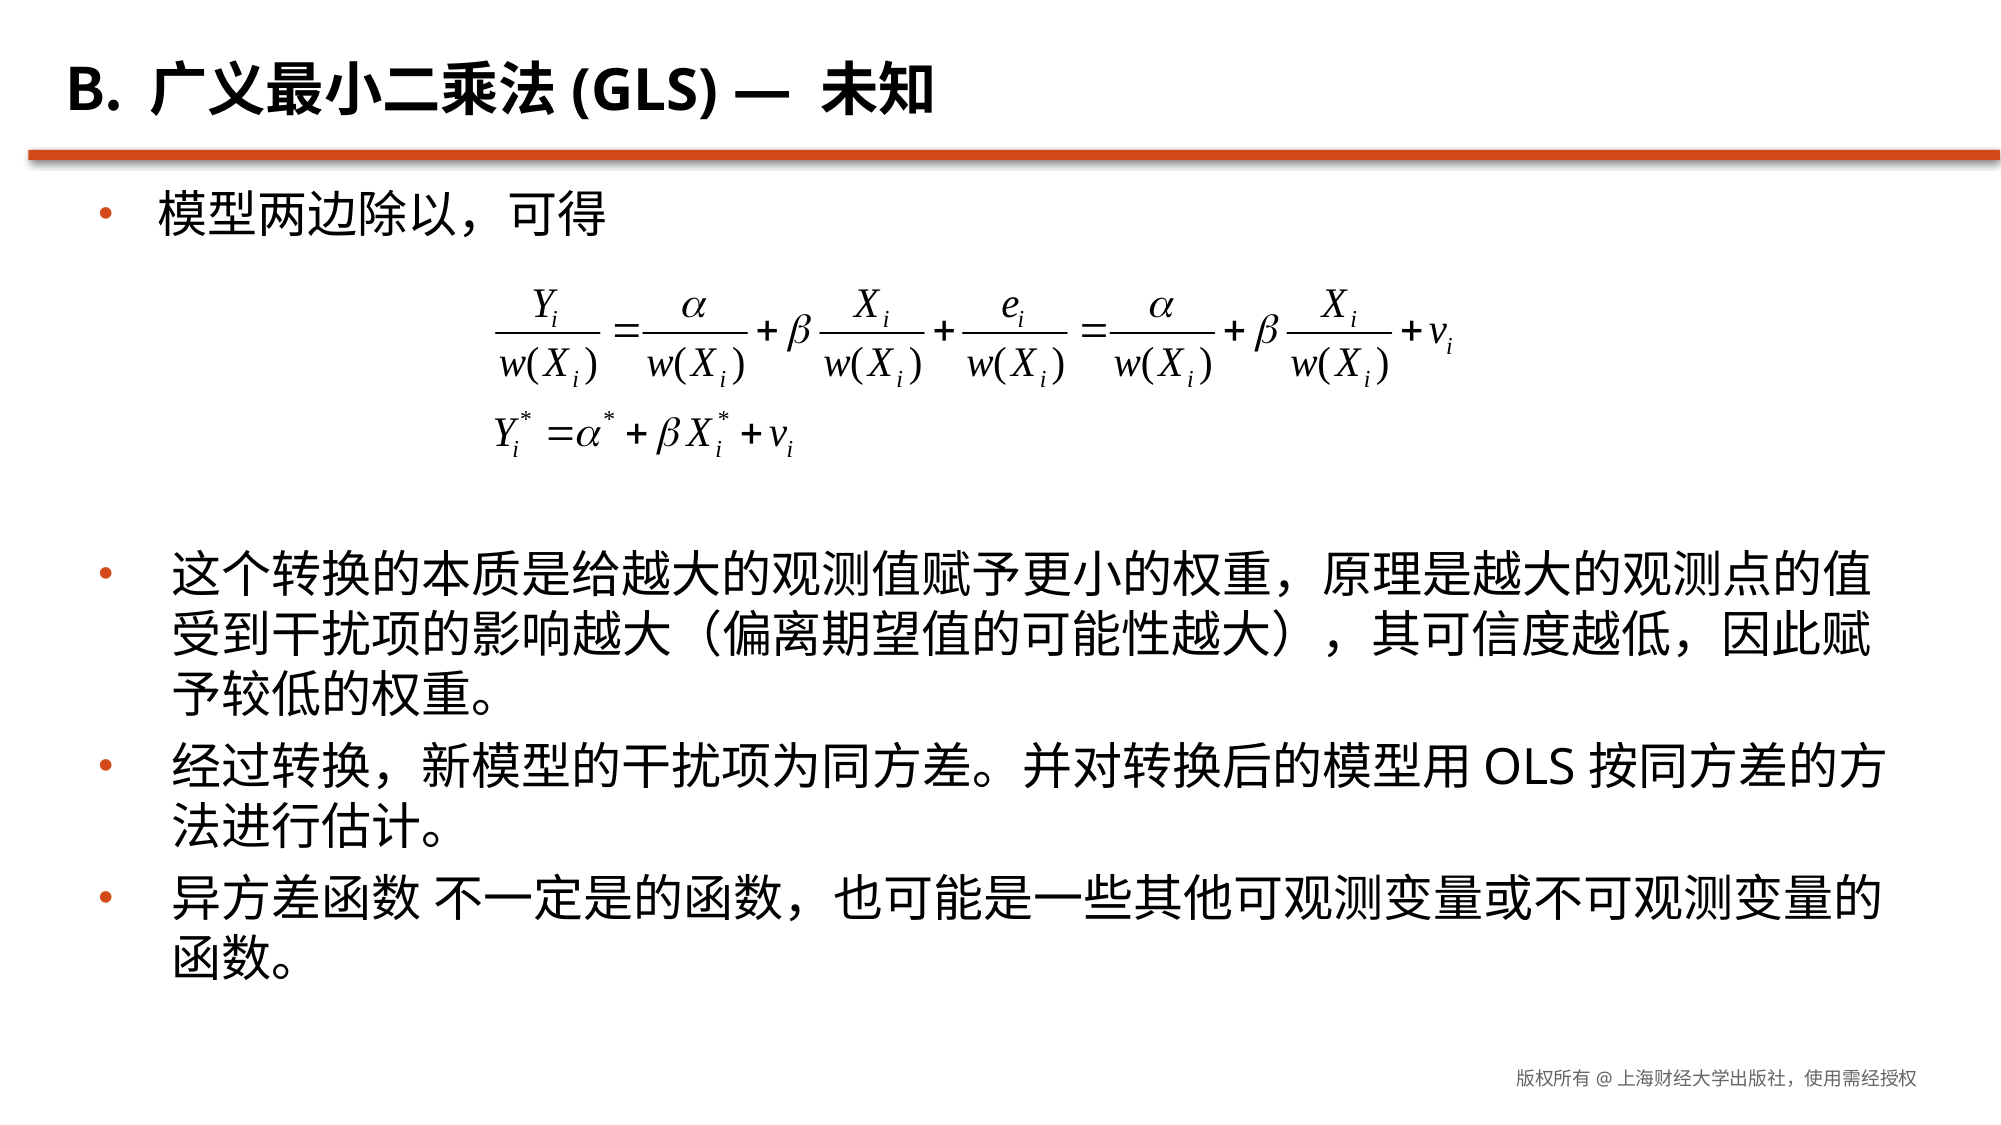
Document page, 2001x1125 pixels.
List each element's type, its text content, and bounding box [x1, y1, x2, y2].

footer 版权所有@上海财经大学出版社，使用需经授权 [1483, 1046, 1950, 1109]
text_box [488, 276, 1462, 467]
